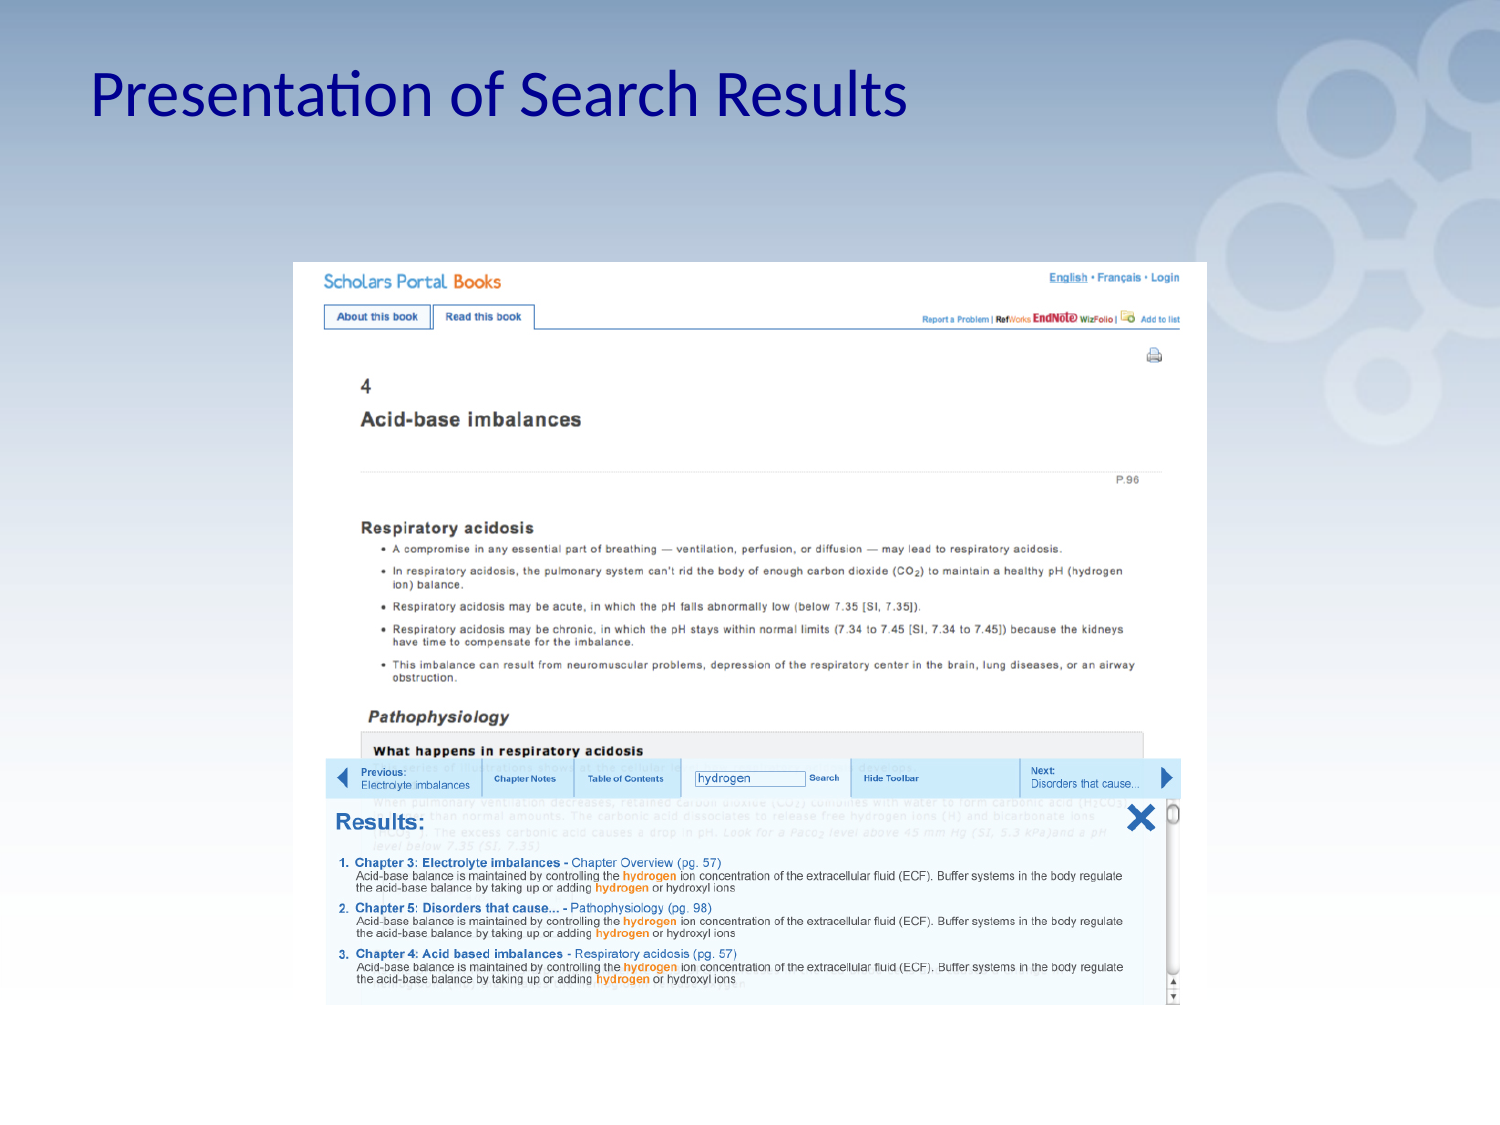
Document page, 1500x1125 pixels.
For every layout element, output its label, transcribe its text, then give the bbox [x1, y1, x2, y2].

title Presentation of Search Results [75, 45, 1425, 154]
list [74, 262, 1426, 1006]
picture [0, 0, 1500, 1125]
